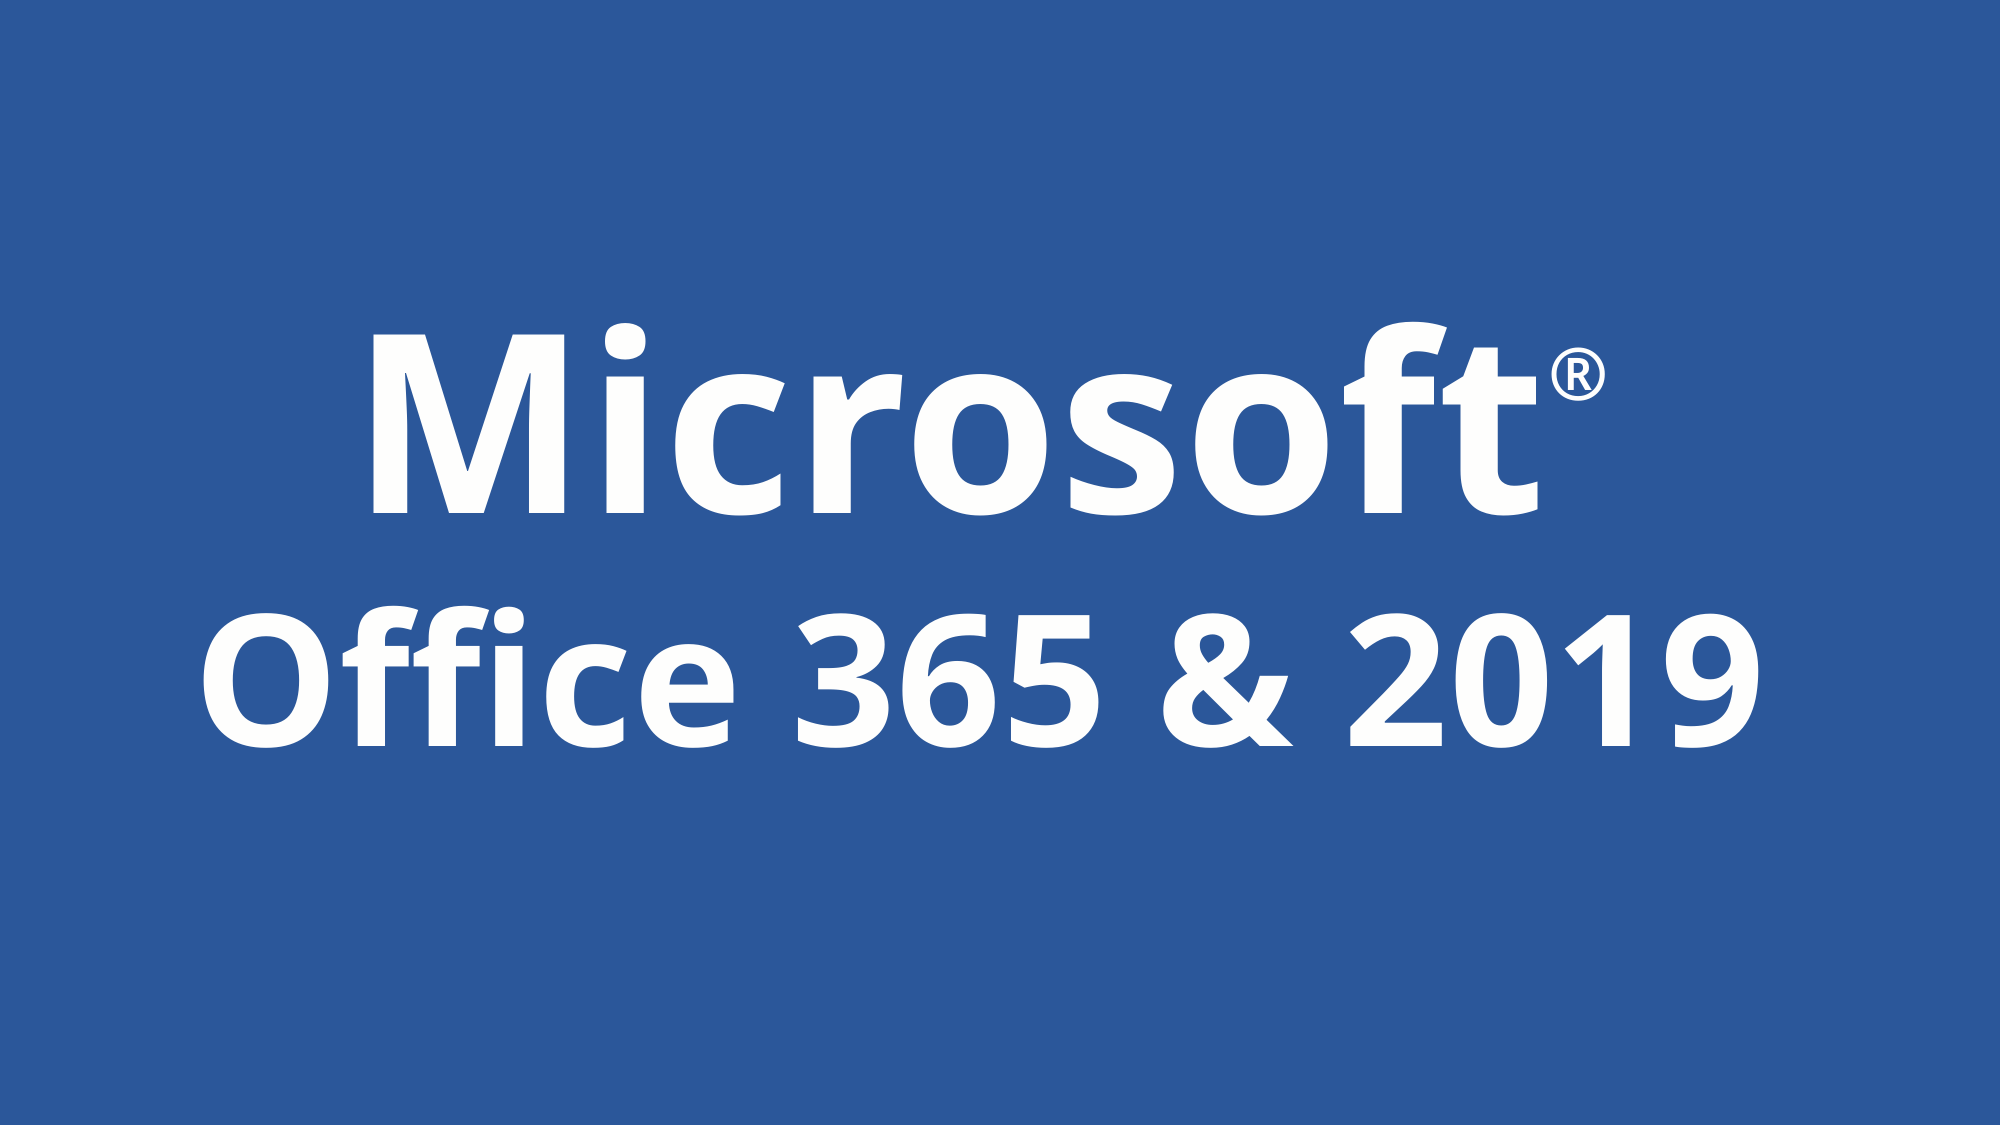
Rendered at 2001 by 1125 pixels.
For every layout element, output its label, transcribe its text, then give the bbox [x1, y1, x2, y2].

text_box Microsoft® Office 365 & 2019 [140, 255, 1821, 791]
